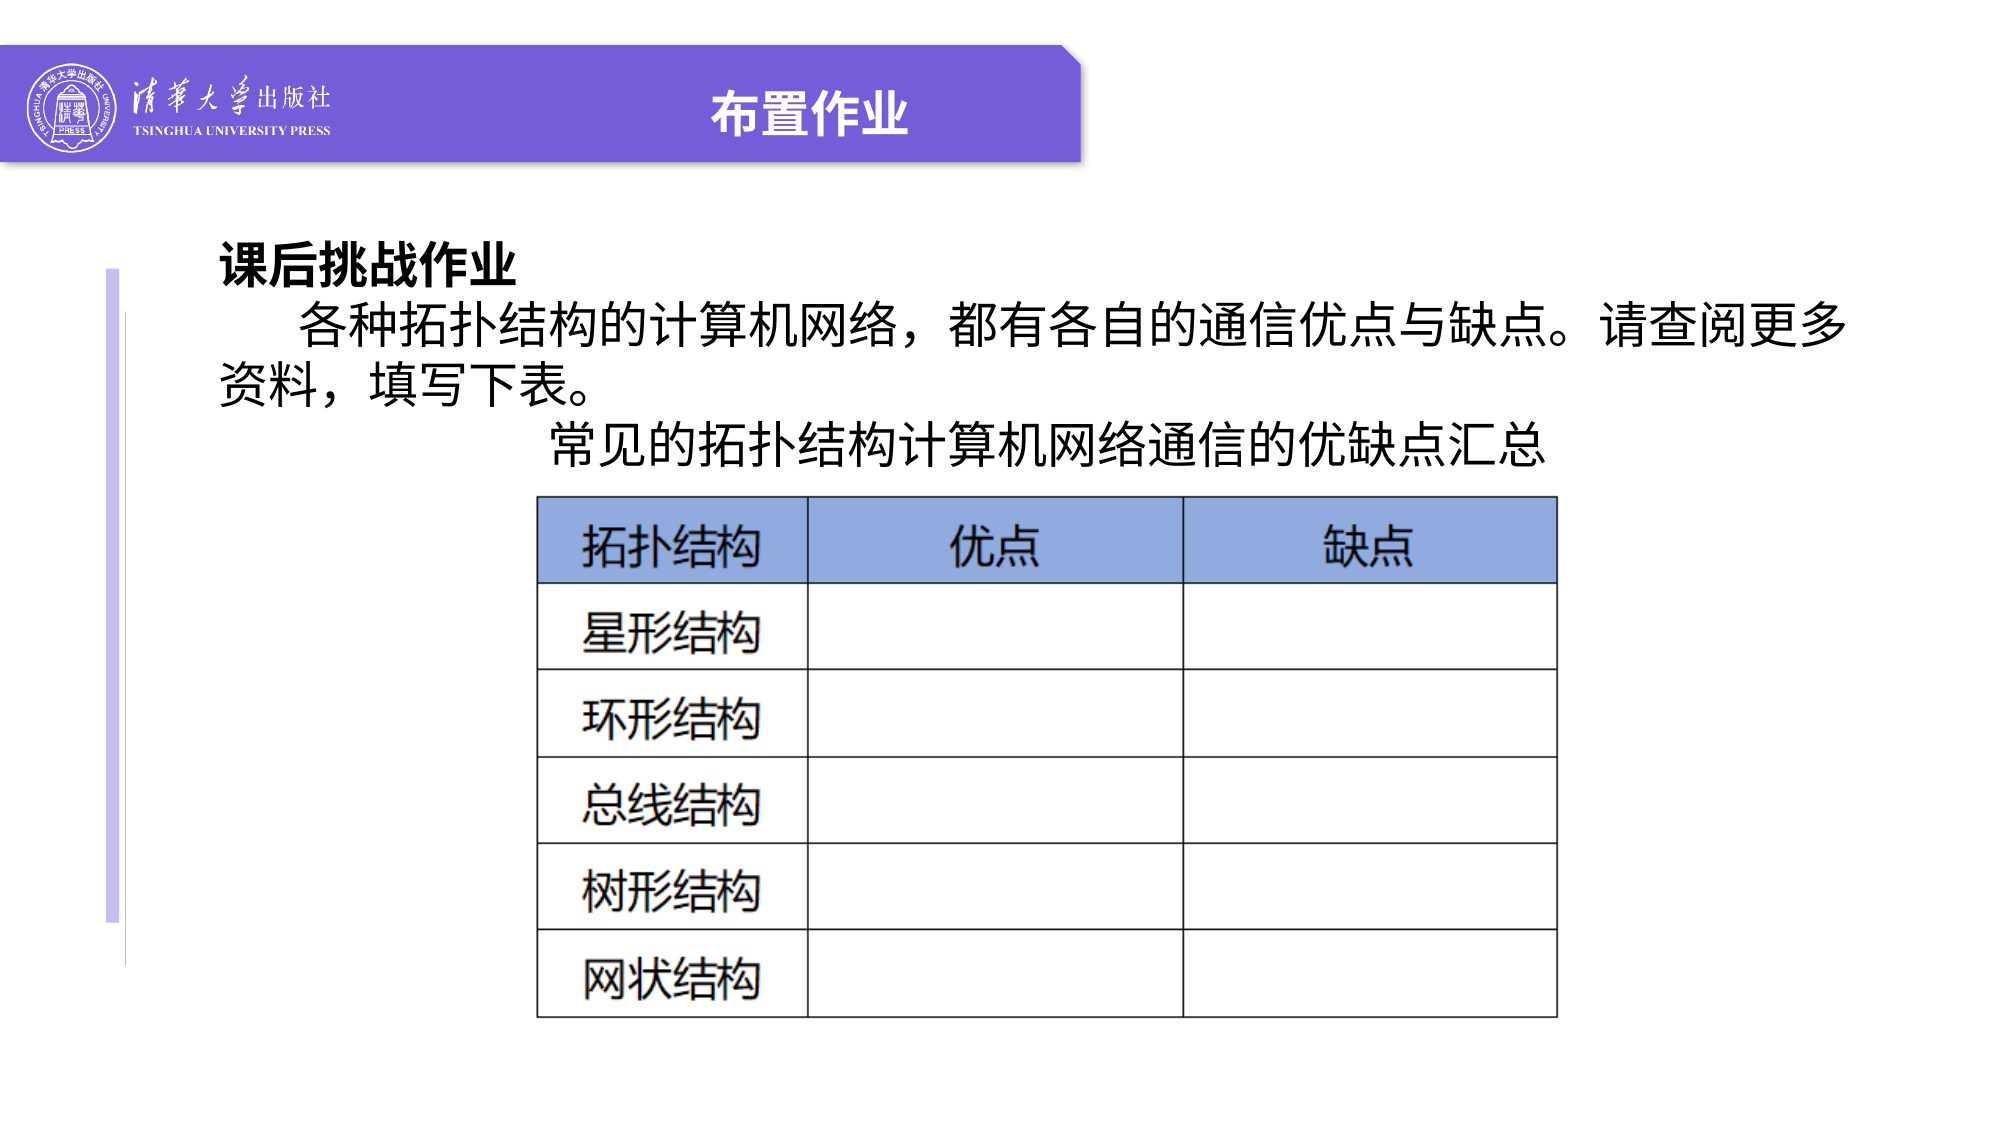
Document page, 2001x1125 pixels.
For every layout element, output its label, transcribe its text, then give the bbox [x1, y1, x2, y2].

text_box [0, 44, 1081, 163]
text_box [105, 268, 125, 966]
picture [24, 63, 332, 154]
text_box 课后挑战作业 各种拓扑结构的计算机网络，都有各自的通信优点与缺点。请查阅更多资料，填写下表。 常见的拓扑结构计算机网络通信的优缺点汇总 [204, 196, 1891, 632]
picture [529, 487, 1566, 1026]
